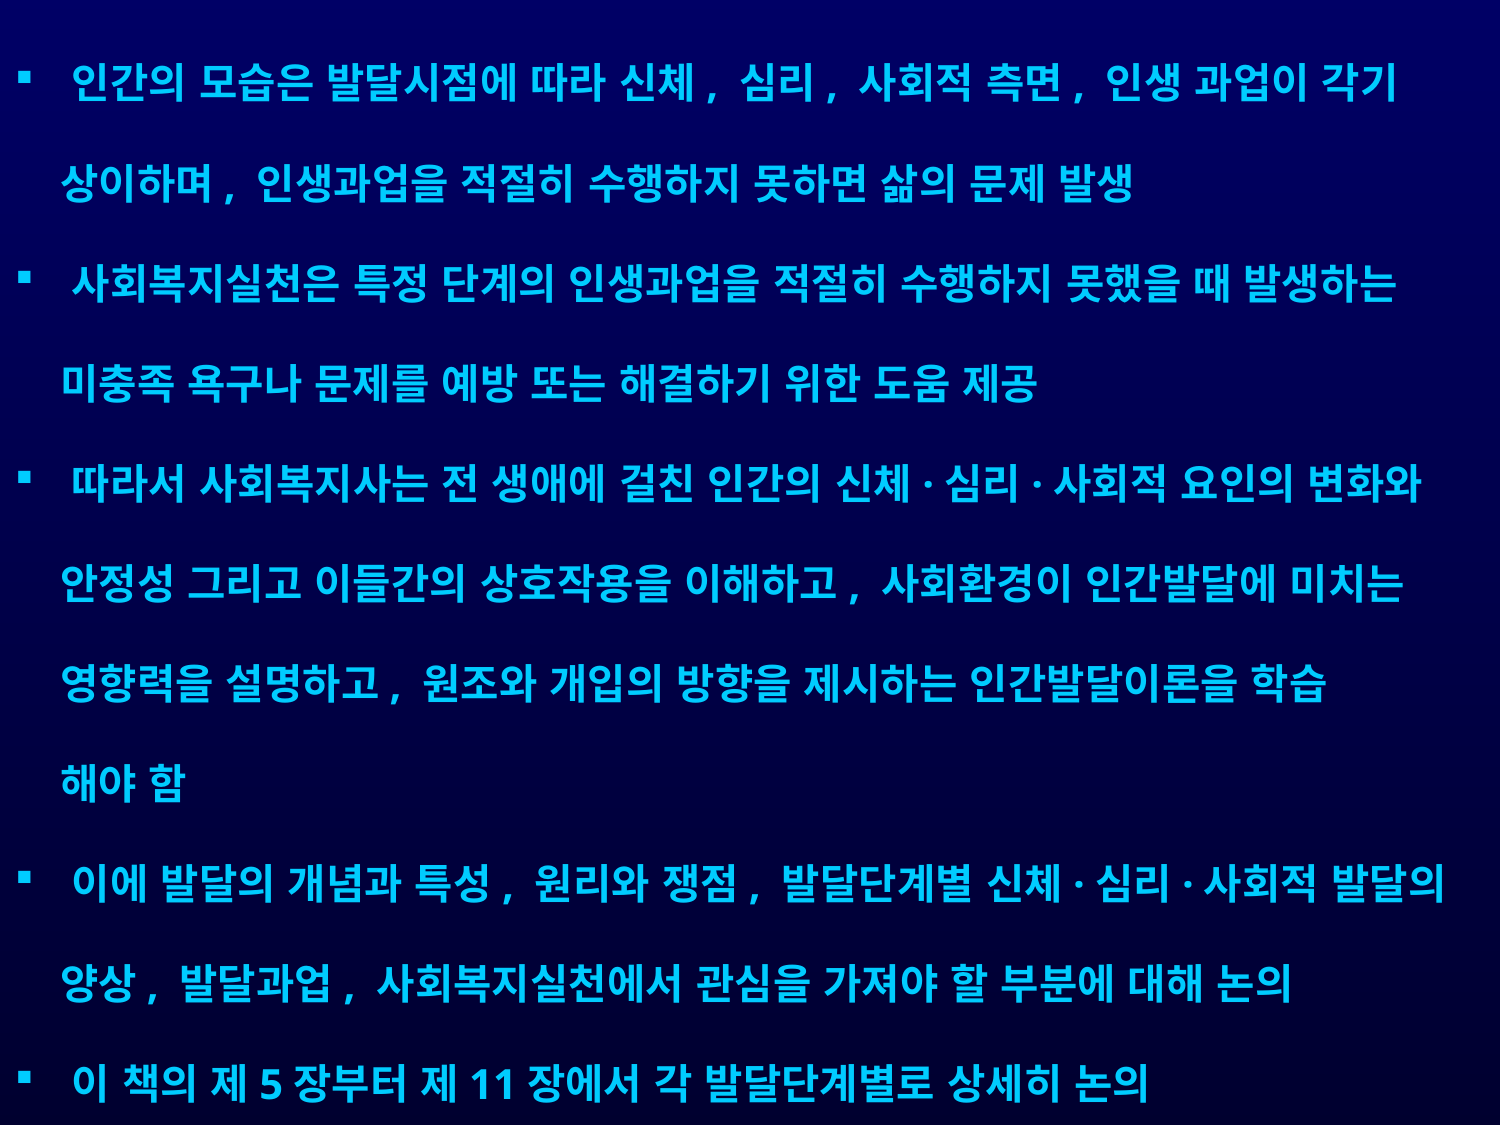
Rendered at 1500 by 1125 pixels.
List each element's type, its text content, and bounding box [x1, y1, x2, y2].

text_box 인간의 모습은 발달시점에 따라 신체, 심리, 사회적 측면, 인생 과업이 각기 상이하며, 인생과업을 적절히 수행하지 못하면 삶의 문제 발생 사회복지실천은 특정 단계의 인생과업을 적절히 수행하지 못했을 때 발생하는 미충족 욕구나 문제를 예방 또는 해결하기 위한 도움 제공 따라서 사회복지사는 전 생애에 걸친 인간의 신체·심리·사회적 요인의 변화와 안정성 그리고 이들간의 상호작용을 이해하고, 사회환경이 인간발달에 미치는 영향력을 설명하고, 원조와 개입의 방향을 제시하는 인간발달이론을 학습 해야 함 이에 발달의 개념과 특성, 원리와 쟁점, 발달단계별 신체·심리·사회적 발달의 양상, 발달과업, 사회복지실천에서 관심을 가져야 할 부분에 대해 논의 이 책의 제5장부터 제11장에서 각 발달단계별로 상세히 논의 [0, 0, 1500, 1125]
